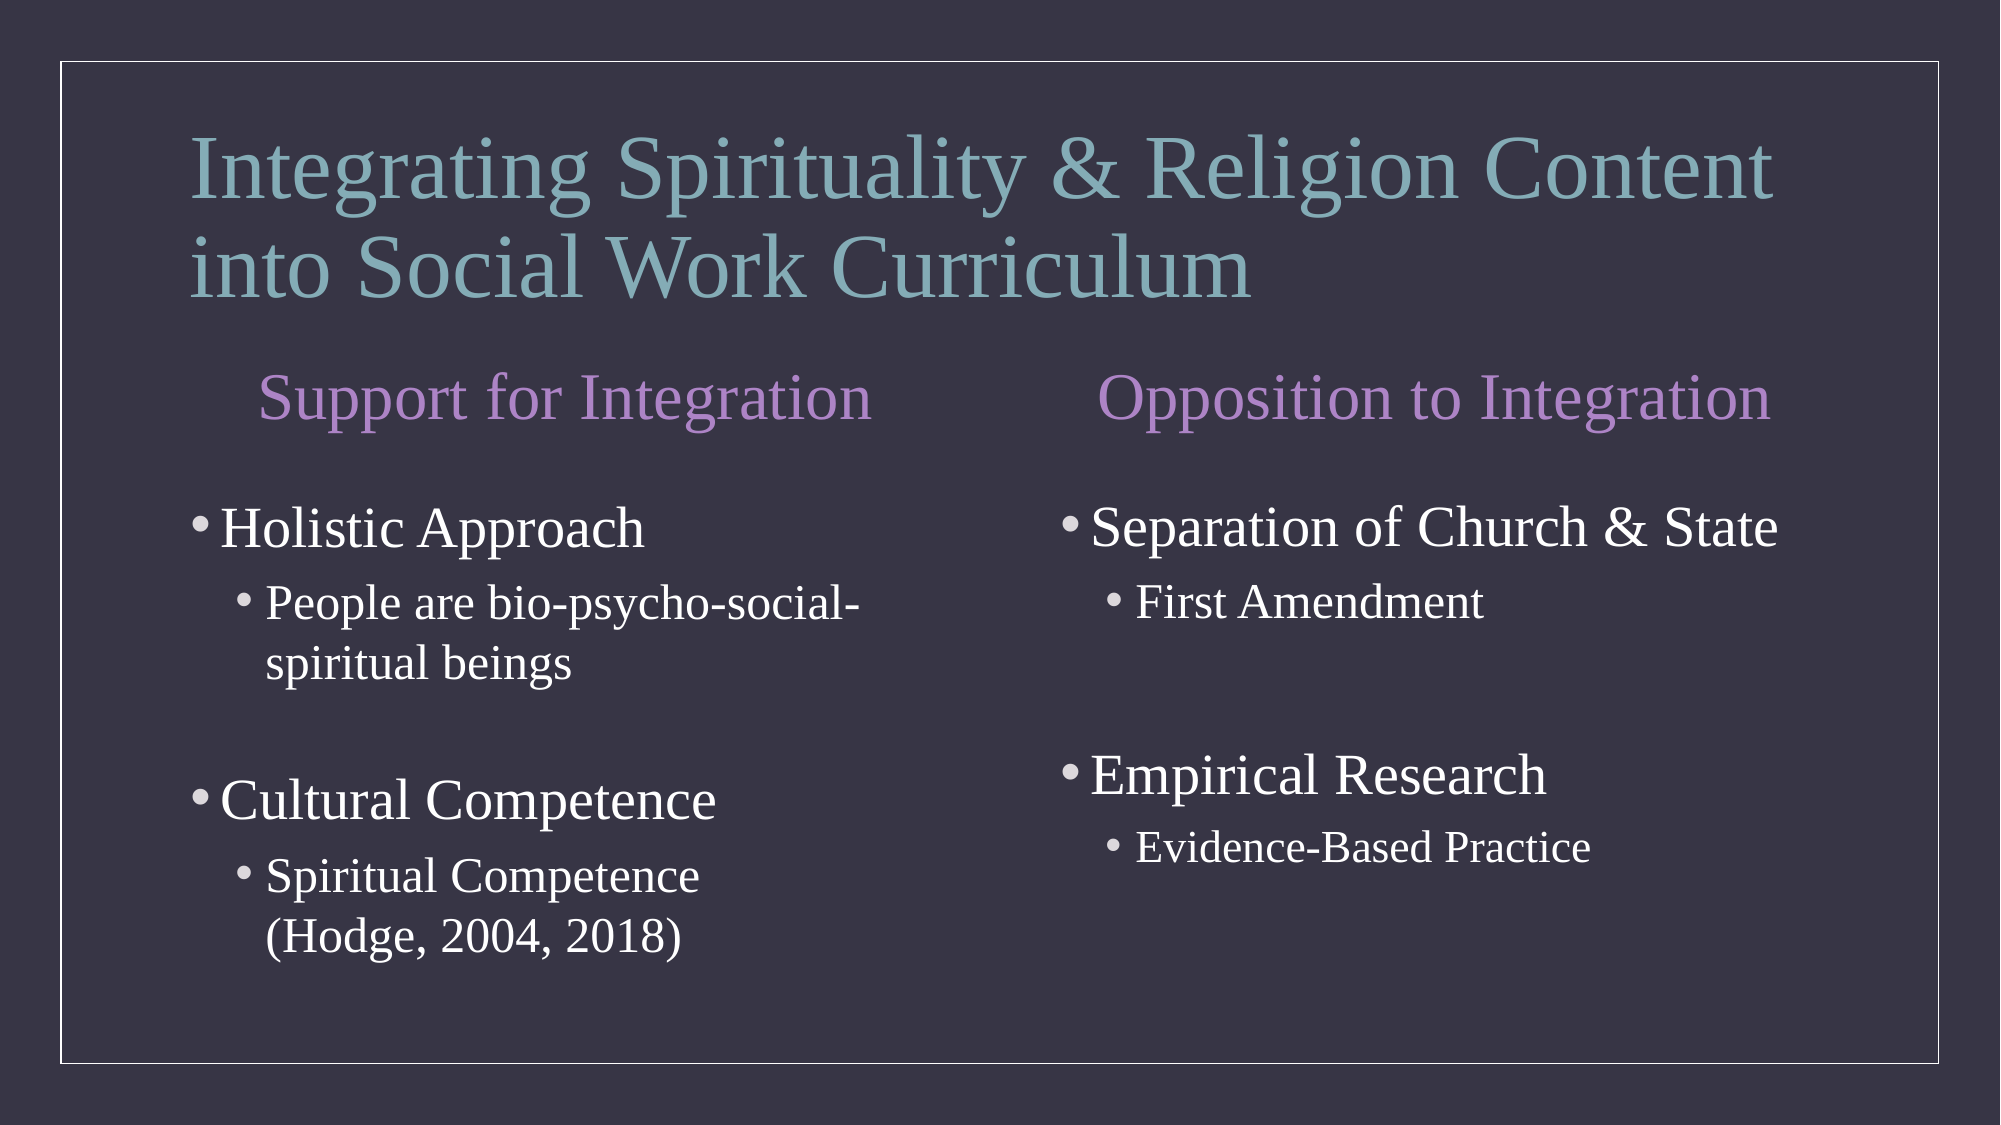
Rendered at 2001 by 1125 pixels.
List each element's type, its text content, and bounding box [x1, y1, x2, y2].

list Holistic Approach People are bio-psycho-social-spiritual beings Cultural Competence Spiritual Competence (Hodge, 2004, 2018) [175, 481, 956, 978]
list Separation of Church & State First Amendment Empirical Research Evidence-Based Practice [1045, 481, 1826, 978]
title Integrating Spirituality & Religion Content into Social Work Curriculum [174, 105, 1825, 331]
list Opposition to Integration [1045, 340, 1826, 446]
list Support for Integration [175, 340, 956, 446]
